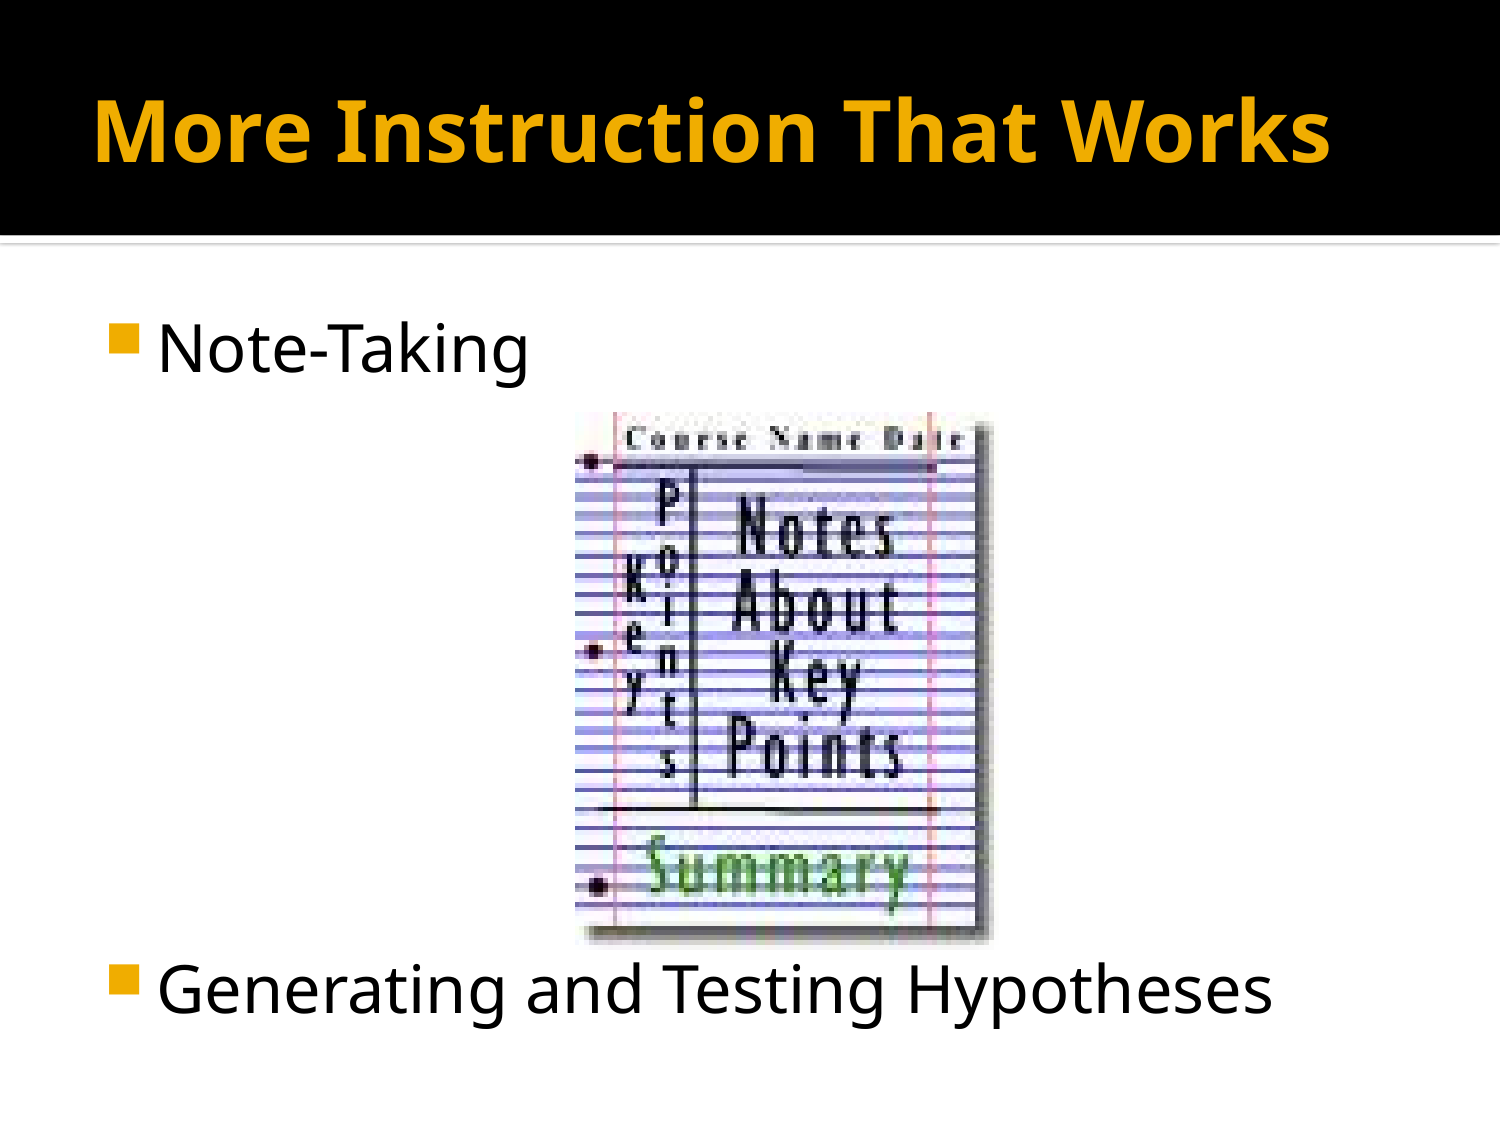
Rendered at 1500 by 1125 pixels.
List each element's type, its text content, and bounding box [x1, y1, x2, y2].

title More Instruction That Works [75, 25, 1425, 231]
list Note-Taking Generating and Testing Hypotheses [75, 291, 1425, 1050]
picture [574, 412, 999, 950]
